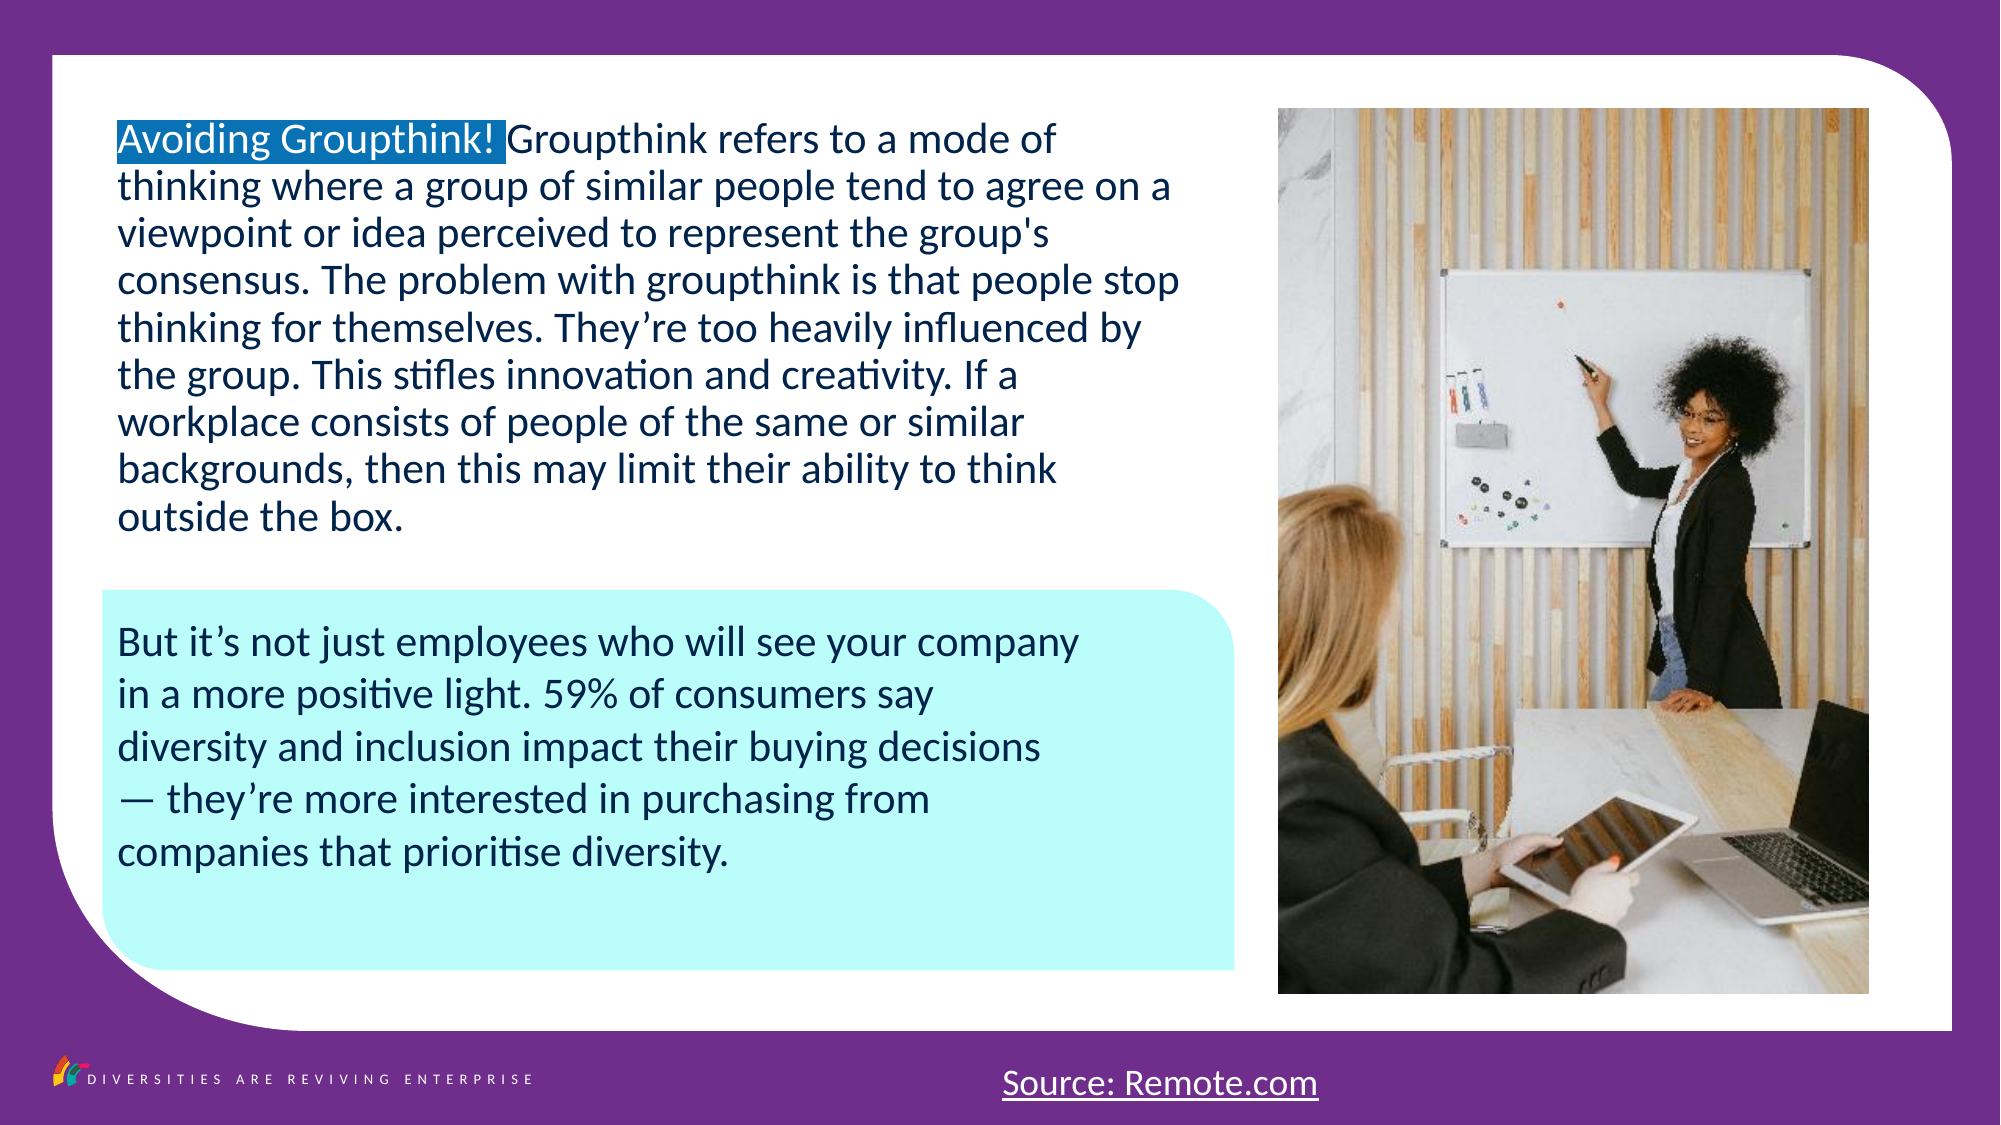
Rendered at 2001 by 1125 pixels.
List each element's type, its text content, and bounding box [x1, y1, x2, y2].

list Avoiding Groupthink! Groupthink refers to a mode of thinking where a group of similar people tend to agree on a viewpoint or idea perceived to represent the group's consensus. The problem with groupthink is that people stop thinking for themselves. They’re too heavily influenced by the group. This stifles innovation and creativity. If a workplace consists of people of the same or similar backgrounds, then this may limit their ability to think outside the box. [102, 108, 1205, 597]
text_box [101, 588, 1236, 972]
picture [1278, 108, 1869, 994]
text_box Source: Remote.com [987, 1050, 1804, 1111]
text_box But it’s not just employees who will see your company in a more positive light. 59% of consumers say diversity and inclusion impact their buying decisions — they’re more interested in purchasing from companies that prioritise diversity. [102, 605, 1103, 883]
